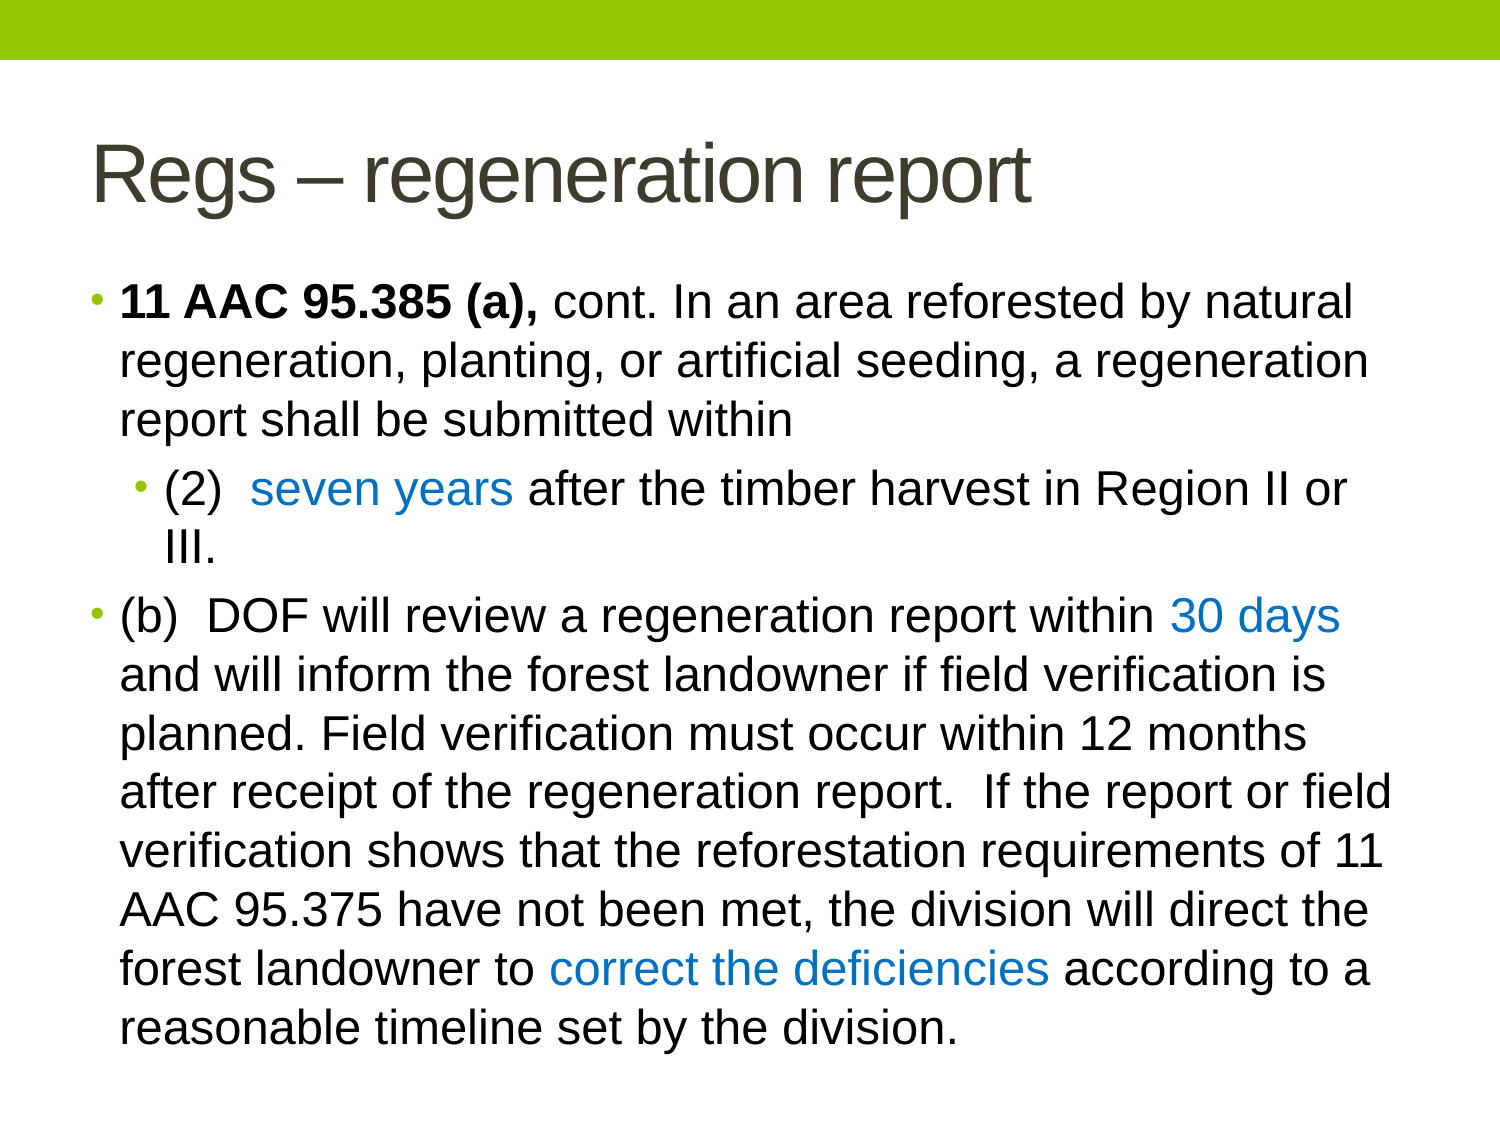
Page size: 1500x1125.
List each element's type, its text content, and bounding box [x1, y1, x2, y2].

title Regs – regeneration report [75, 87, 1425, 250]
list 11 AAC 95.385 (a), cont. In an area reforested by natural regeneration, planting, or artificial seeding, a regeneration report shall be submitted within (2) seven years after the timber harvest in Region II or III. (b) DOF will review a regeneration report within 30 days and will inform the forest landowner if field verification is planned. Field verification must occur within 12 months after receipt of the regeneration report. If the report or field verification shows that the reforestation requirements of 11 AAC 95.375 have not been met, the division will direct the forest landowner to correct the deficien­cies according to a reasonable timeline set by the division. [75, 262, 1425, 1063]
